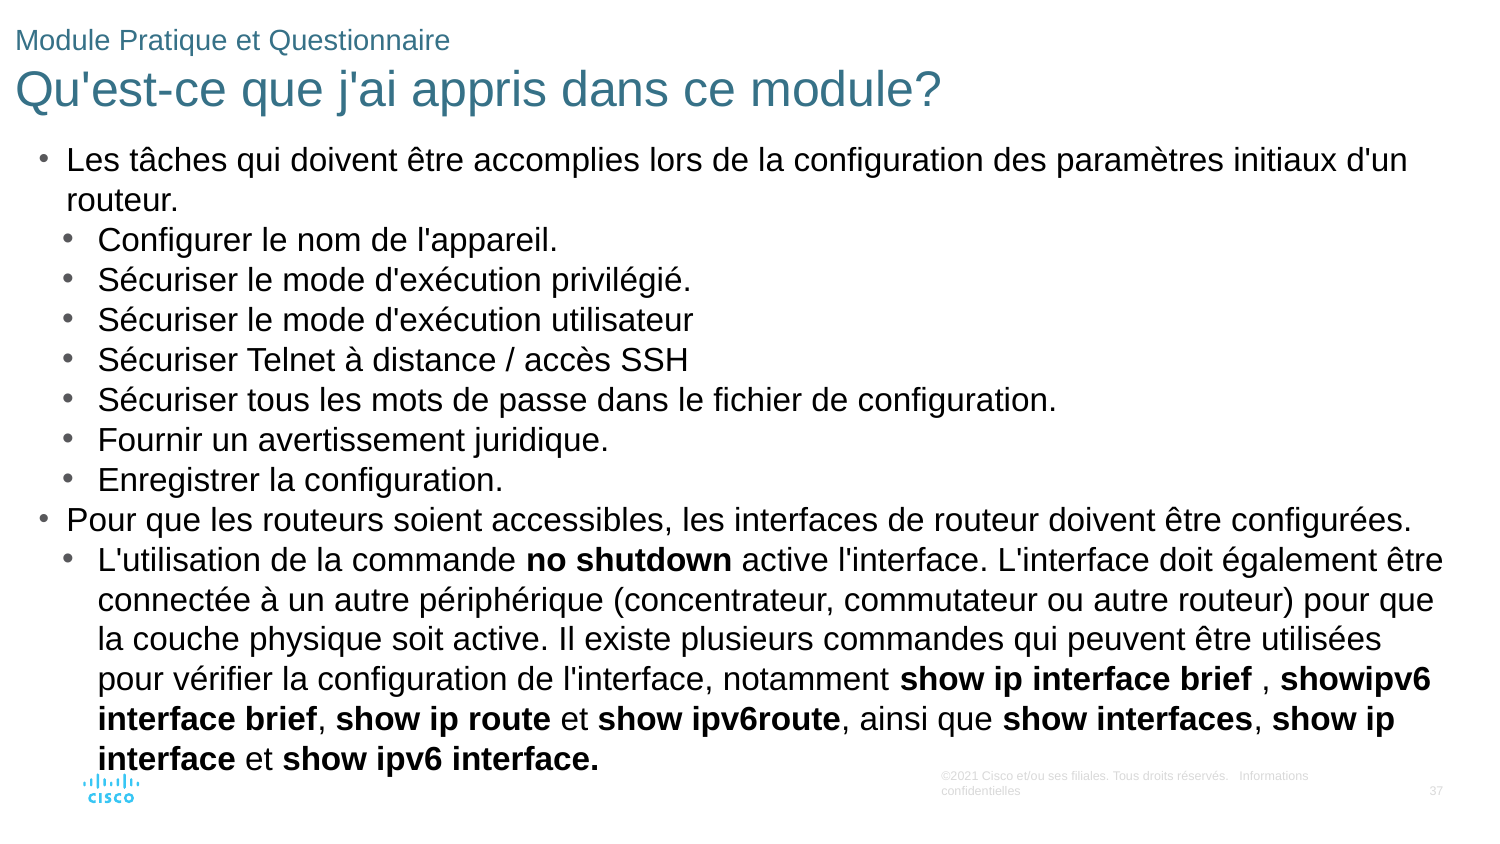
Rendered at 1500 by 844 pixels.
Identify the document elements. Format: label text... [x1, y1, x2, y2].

title Module Pratique et Questionnaire Qu'est-ce que j'ai appris dans ce module? [0, 6, 1500, 131]
list Les tâches qui doivent être accomplies lors de la configuration des paramètres initiaux d'un routeur. Configurer le nom de l'appareil. Sécuriser le mode d'exécution privilégié. Sécuriser le mode d'exécution utilisateur Sécuriser Telnet à distance / accès SSH Sécuriser tous les mots de passe dans le fichier de configuration. Fournir un avertissement juridique. Enregistrer la configuration. Pour que les routeurs soient accessibles, les interfaces de routeur doivent être configurées. L'utilisation de la commande no shutdown active l'interface. L'interface doit également être connectée à un autre périphérique (concentrateur, commutateur ou autre routeur) pour que la couche physique soit active. Il existe plusieurs commandes qui peuvent être utilisées pour vérifier la configuration de l'interface, notamment show ip interface brief , showipv6 interface brief, show ip route et show ipv6route, ainsi que show interfaces, show ip interface et show ipv6 interface. [23, 131, 1476, 813]
